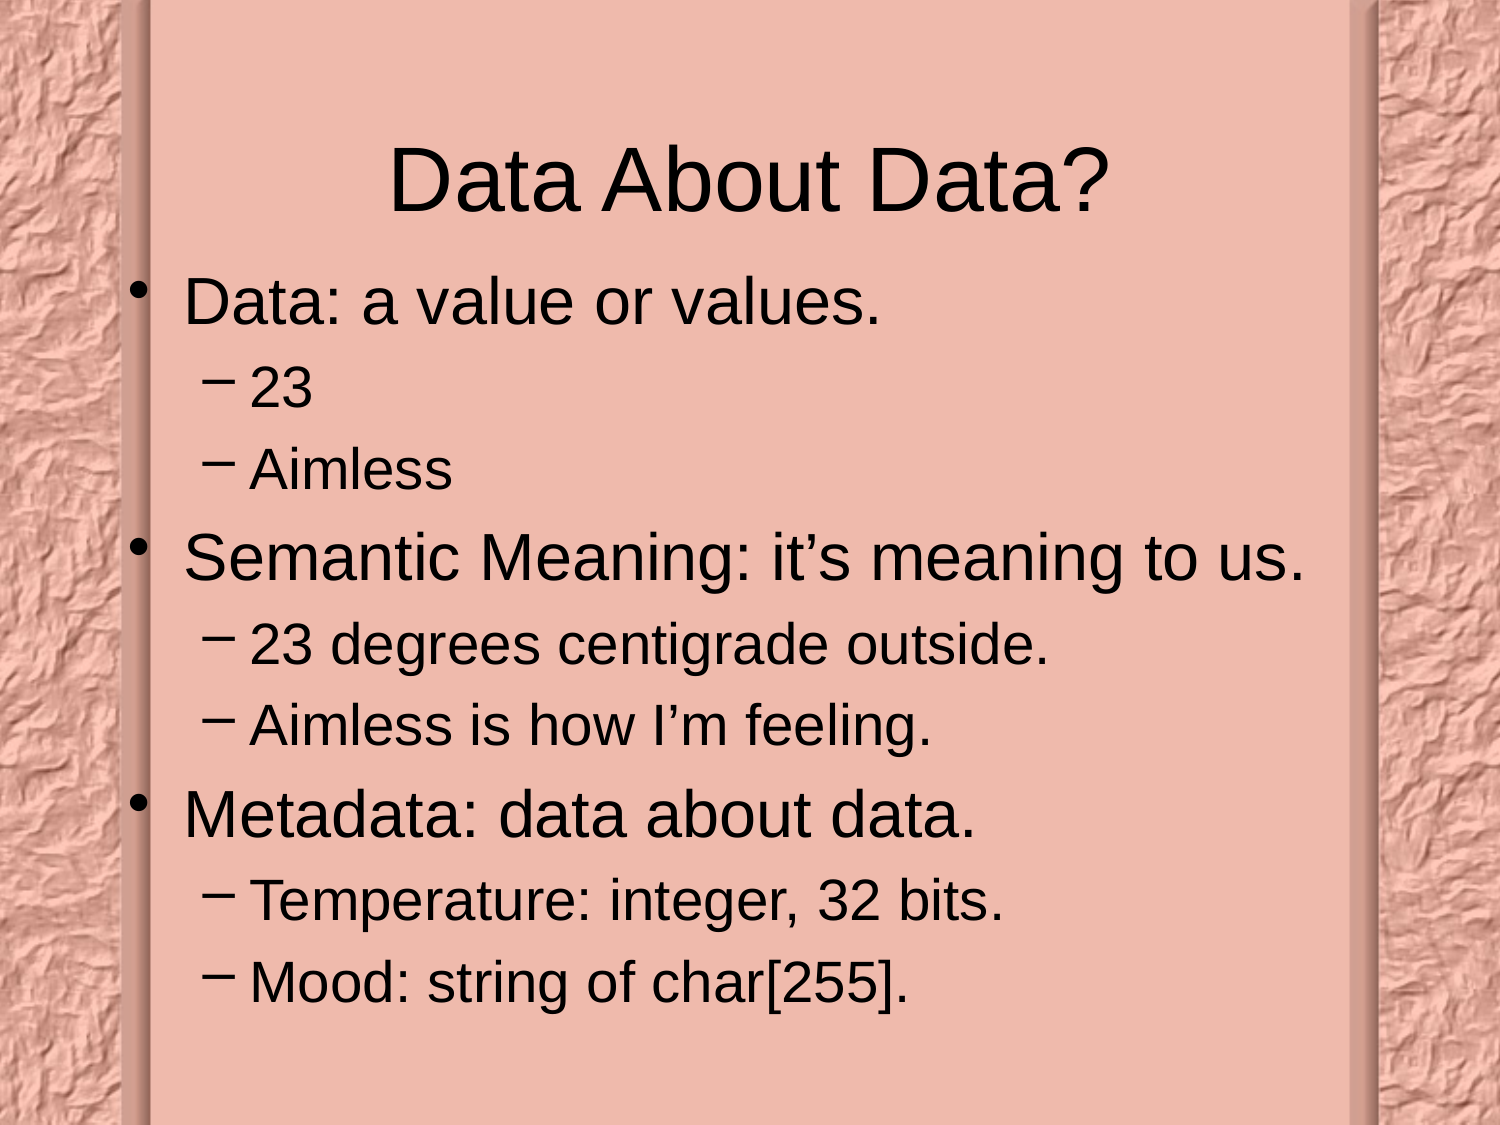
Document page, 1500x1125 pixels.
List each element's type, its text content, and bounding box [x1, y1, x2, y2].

list Data: a value or values. 23 Aimless Semantic Meaning: it’s meaning to us. 23 degrees centigrade outside. Aimless is how I’m feeling. Metadata: data about data. Temperature: integer, 32 bits. Mood: string of char[255]. [112, 249, 1388, 1088]
picture [0, 0, 1500, 1125]
title Data About Data? [112, 87, 1388, 249]
